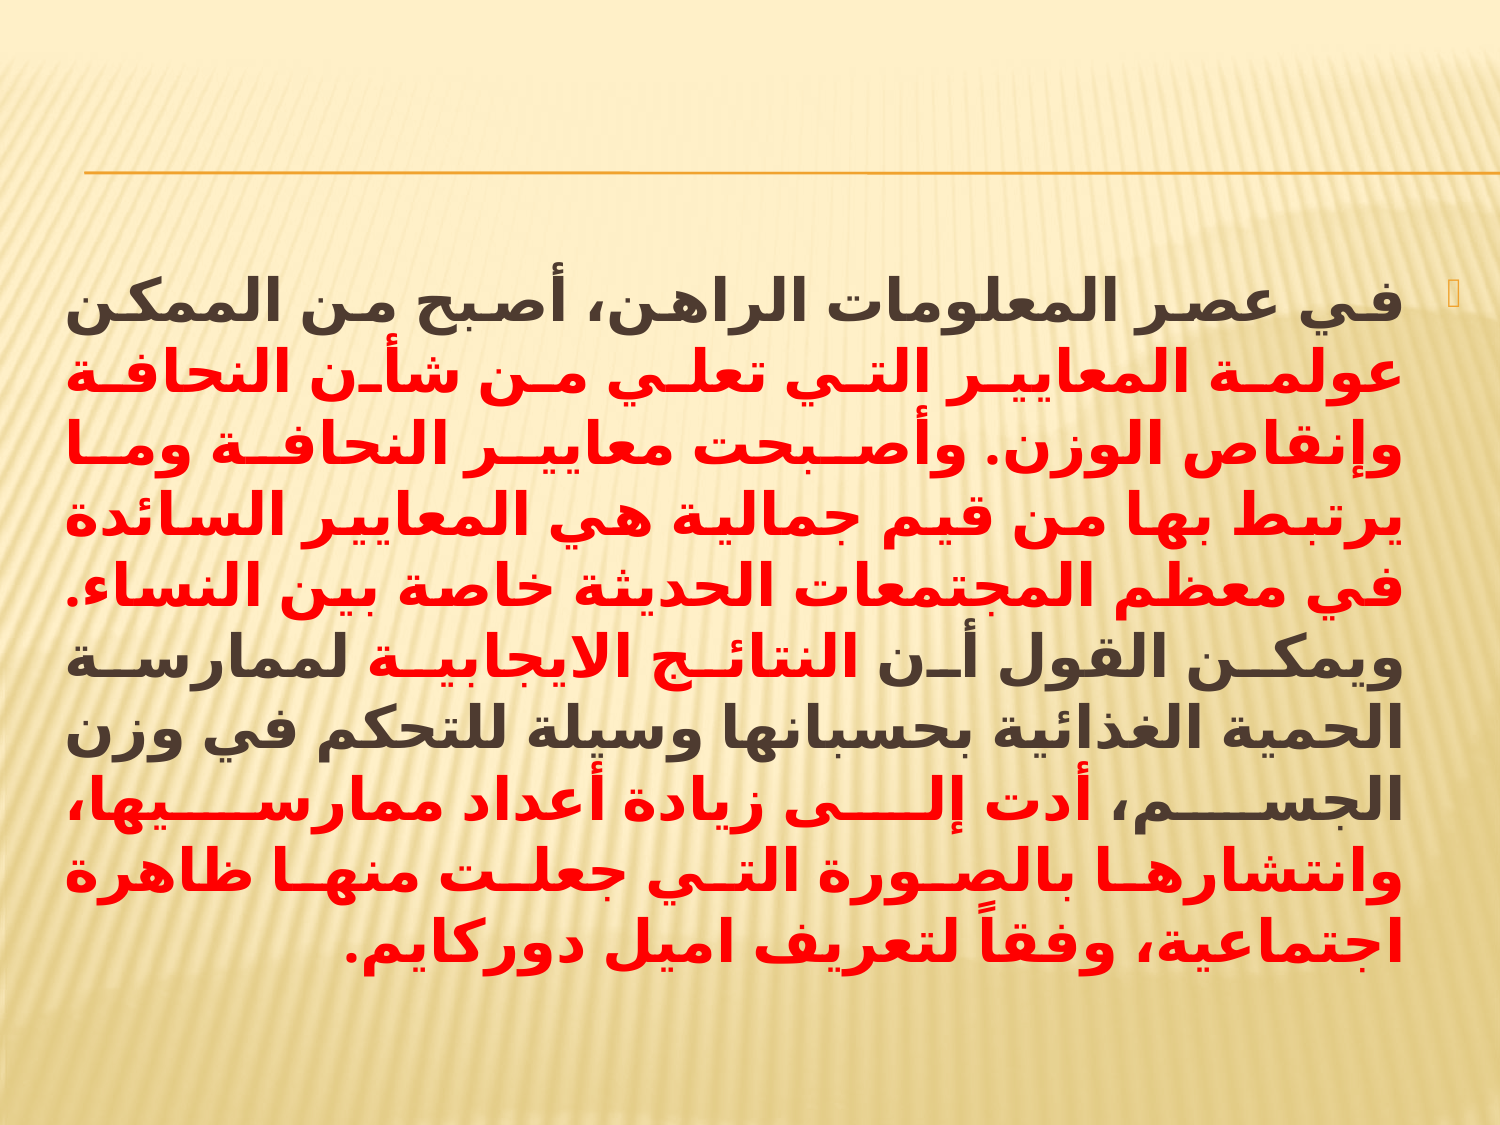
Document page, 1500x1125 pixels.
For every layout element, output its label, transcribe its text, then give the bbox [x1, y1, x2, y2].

list في عصر المعلومات الراهن، أصبح من الممكن عولمة المعايير التي تعلي من شأن النحافة وإنقاص الوزن. وأصبحت معايير النحافة وما يرتبط بها من قيم جمالية هي المعايير السائدة في معظم المجتمعات الحديثة خاصة بين النساء. ويمكن القول أن النتائج الايجابية لممارسة الحمية الغذائية بحسبانها وسيلة للتحكم في وزن الجسم، أدت إلى زيادة أعداد ممارسيها، وانتشارها بالصورة التي جعلت منها ظاهرة اجتماعية، وفقاً لتعريف اميل دوركايم. [50, 254, 1475, 998]
